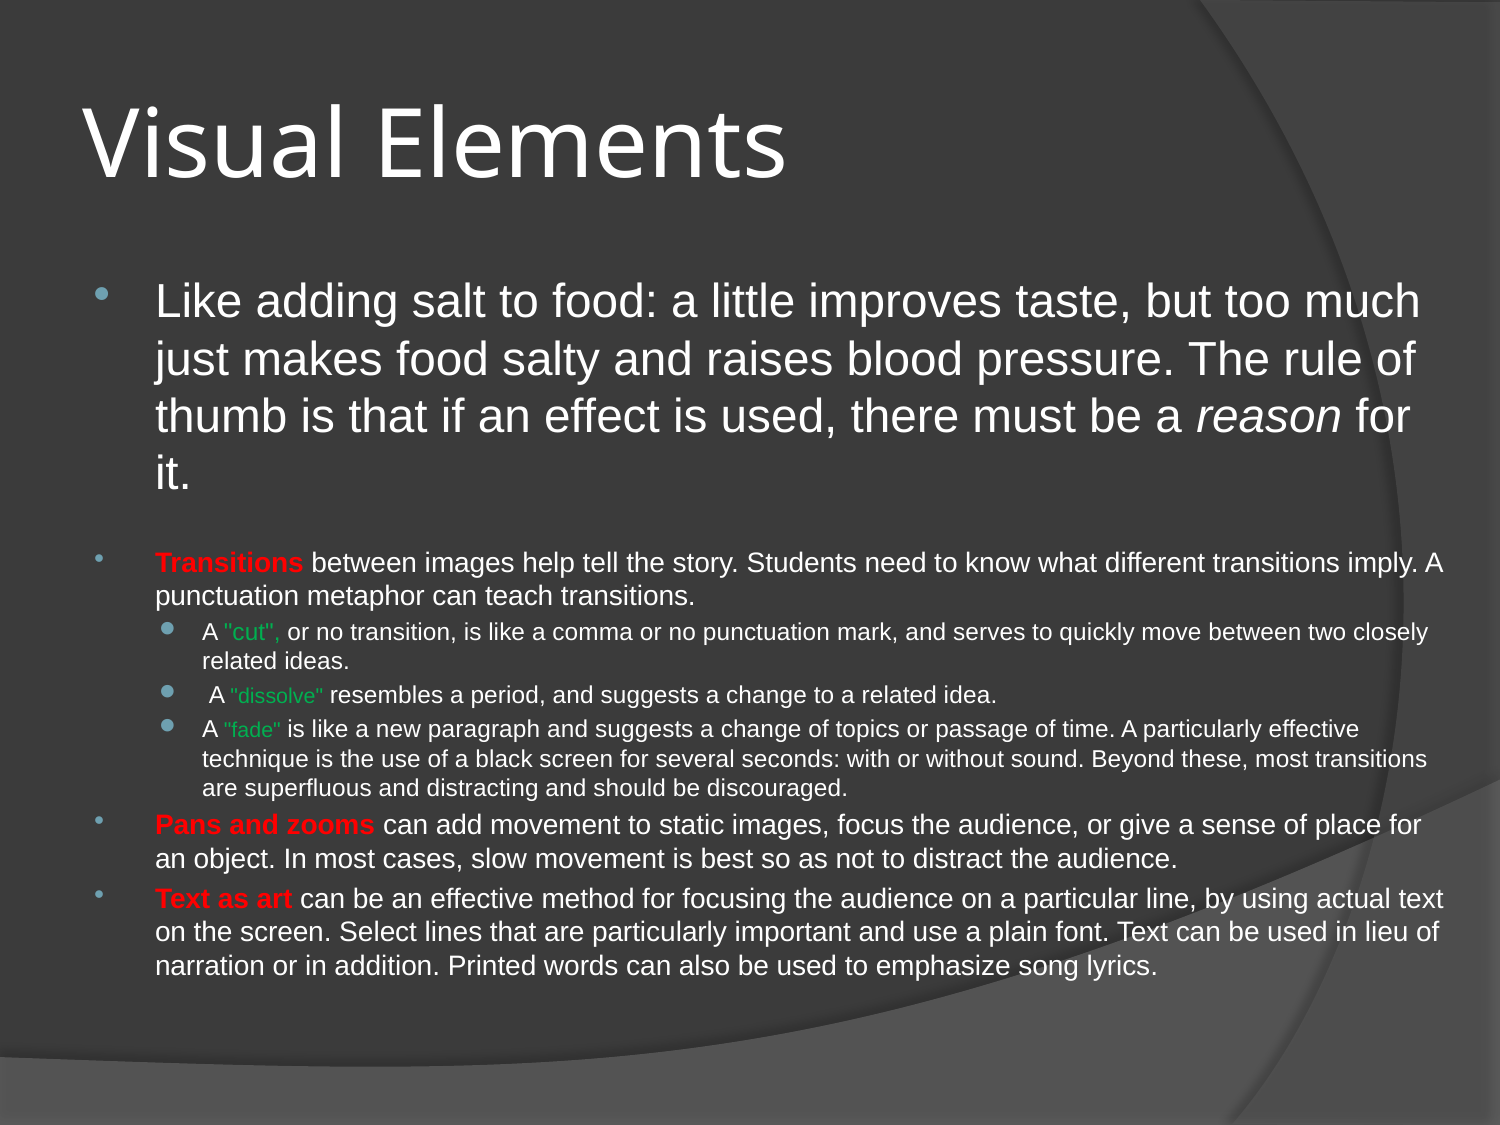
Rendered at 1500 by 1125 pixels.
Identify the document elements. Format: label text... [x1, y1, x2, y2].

list Like adding salt to food: a little improves taste, but too much just makes food salty and raises blood pressure. The rule of thumb is that if an effect is used, there must be a reason for it. Transitions between images help tell the story. Students need to know what different transitions imply. A punctuation metaphor can teach transitions. A "cut", or no transition, is like a comma or no punctuation mark, and serves to quickly move between two closely related ideas. A "dissolve" resembles a period, and suggests a change to a related idea. A "fade" is like a new paragraph and suggests a change of topics or passage of time. A particularly effective technique is the use of a black screen for several seconds: with or without sound. Beyond these, most transitions are superfluous and distracting and should be discouraged. Pans and zooms can add movement to static images, focus the audience, or give a sense of place for an object. In most cases, slow movement is best so as not to distract the audience. Text as art can be an effective method for focusing the audience on a particular line, by using actual text on the screen. Select lines that are particularly important and use a plain font. Text can be used in lieu of narration or in addition. Printed words can also be used to emphasize song lyrics. [75, 262, 1463, 1005]
title Visual Elements [75, 45, 1300, 233]
